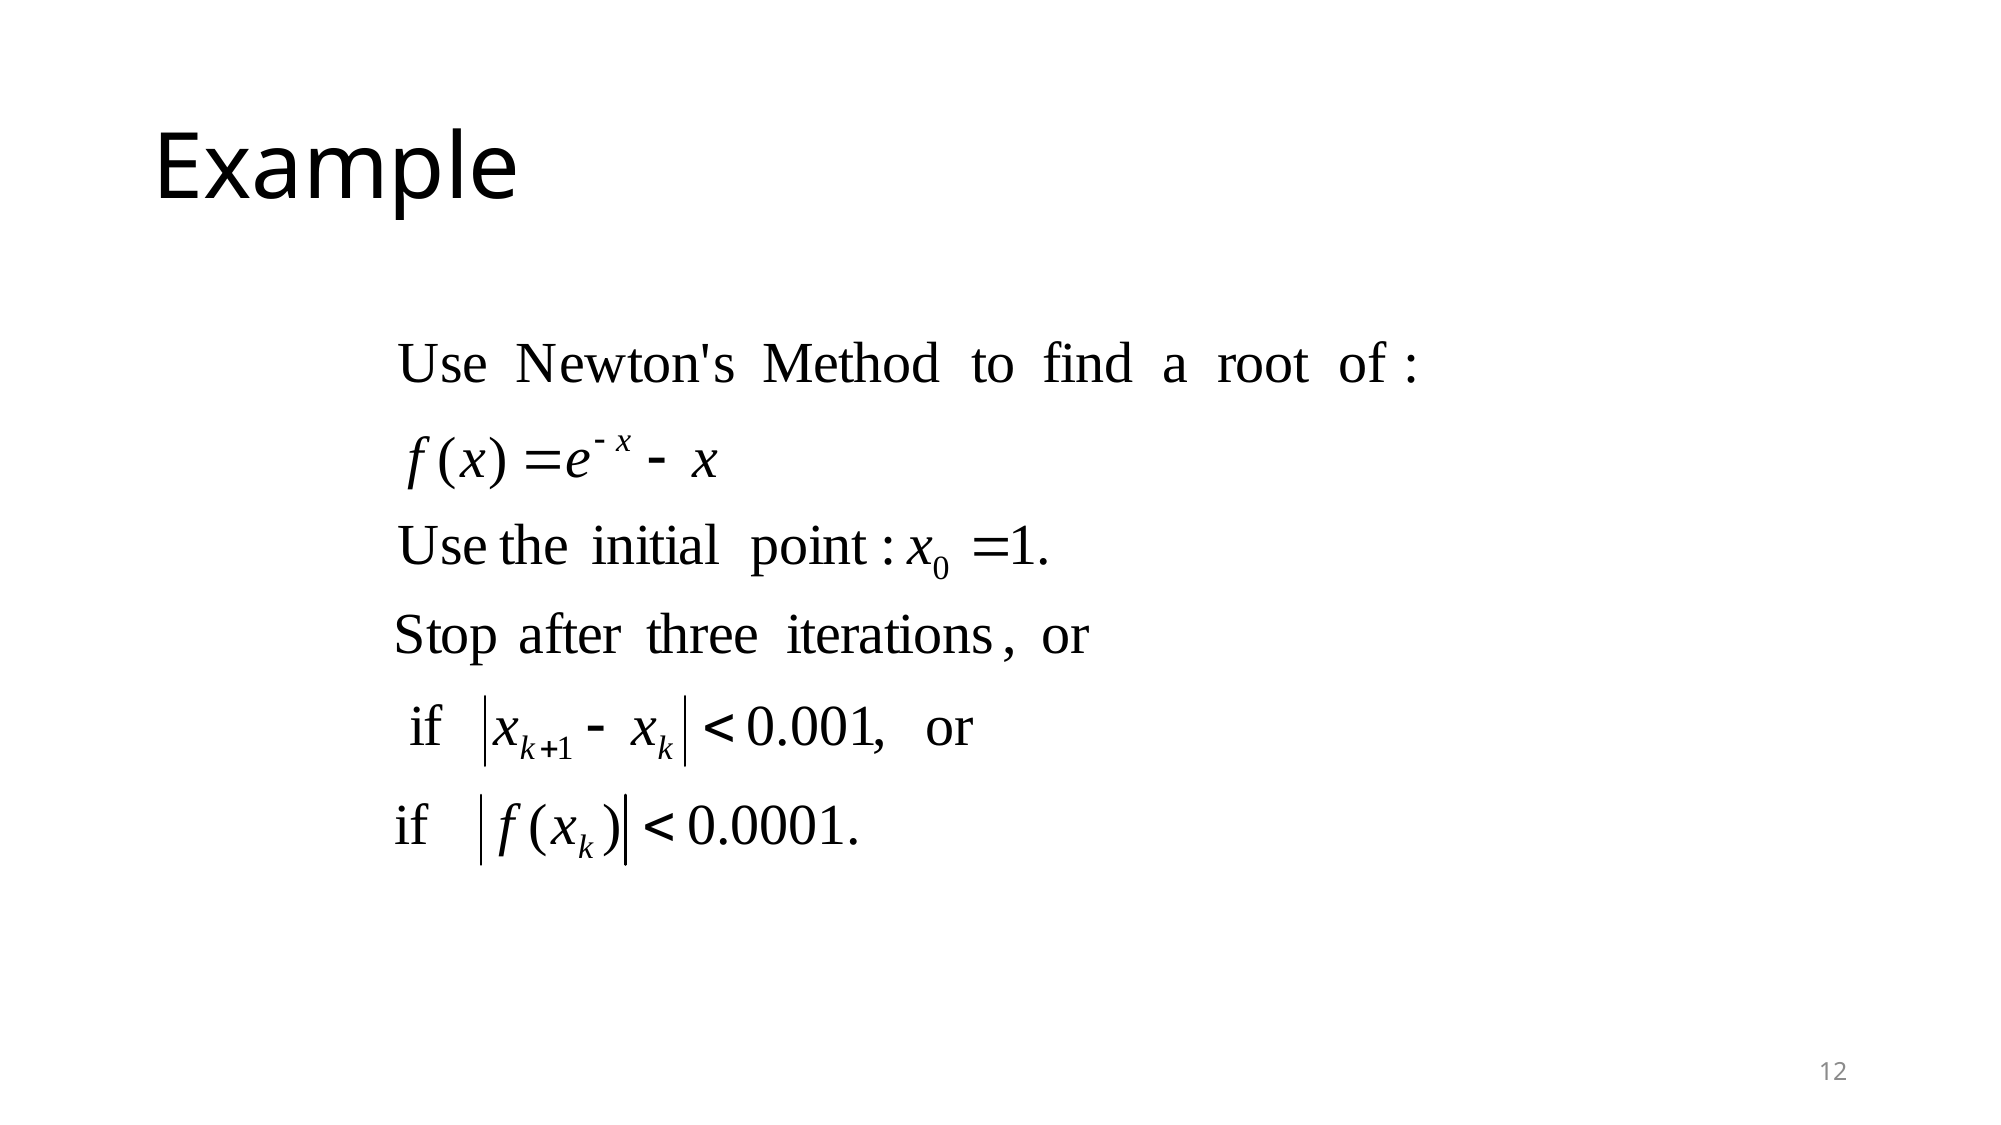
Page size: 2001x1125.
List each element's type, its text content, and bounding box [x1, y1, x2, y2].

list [387, 331, 1425, 875]
title Example [137, 59, 1863, 278]
slide_number 12 [1412, 1042, 1863, 1103]
